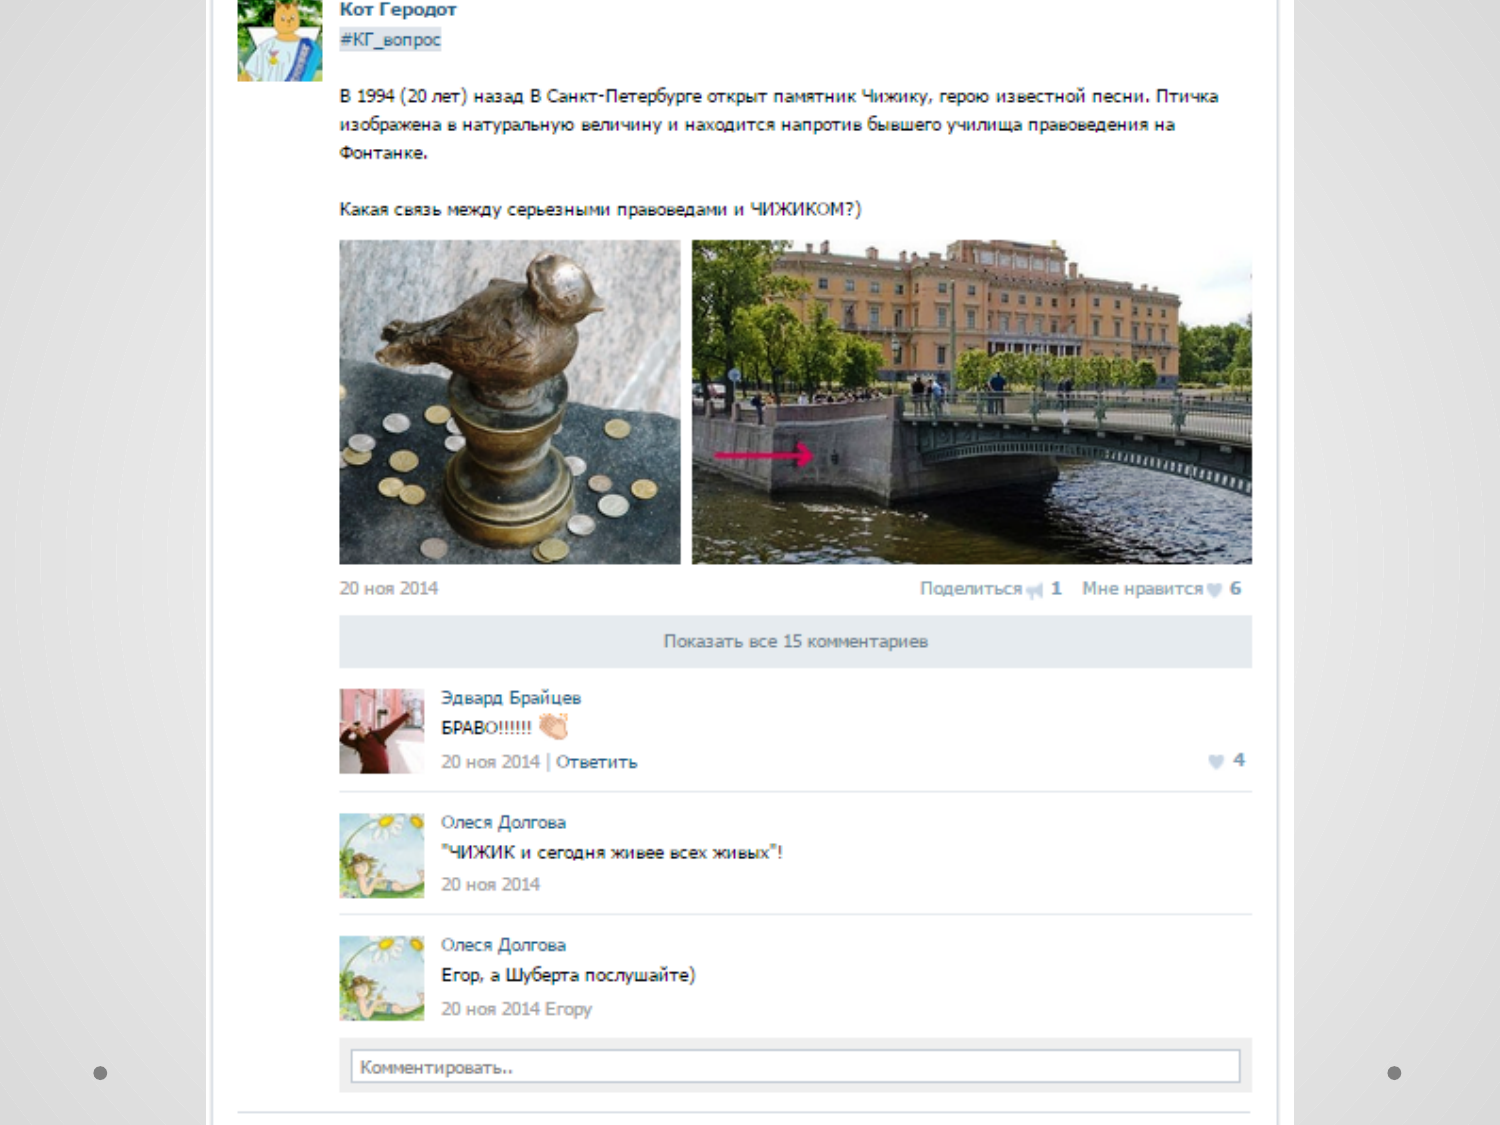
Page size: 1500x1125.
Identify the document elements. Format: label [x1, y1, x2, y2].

picture [206, 0, 1294, 1125]
